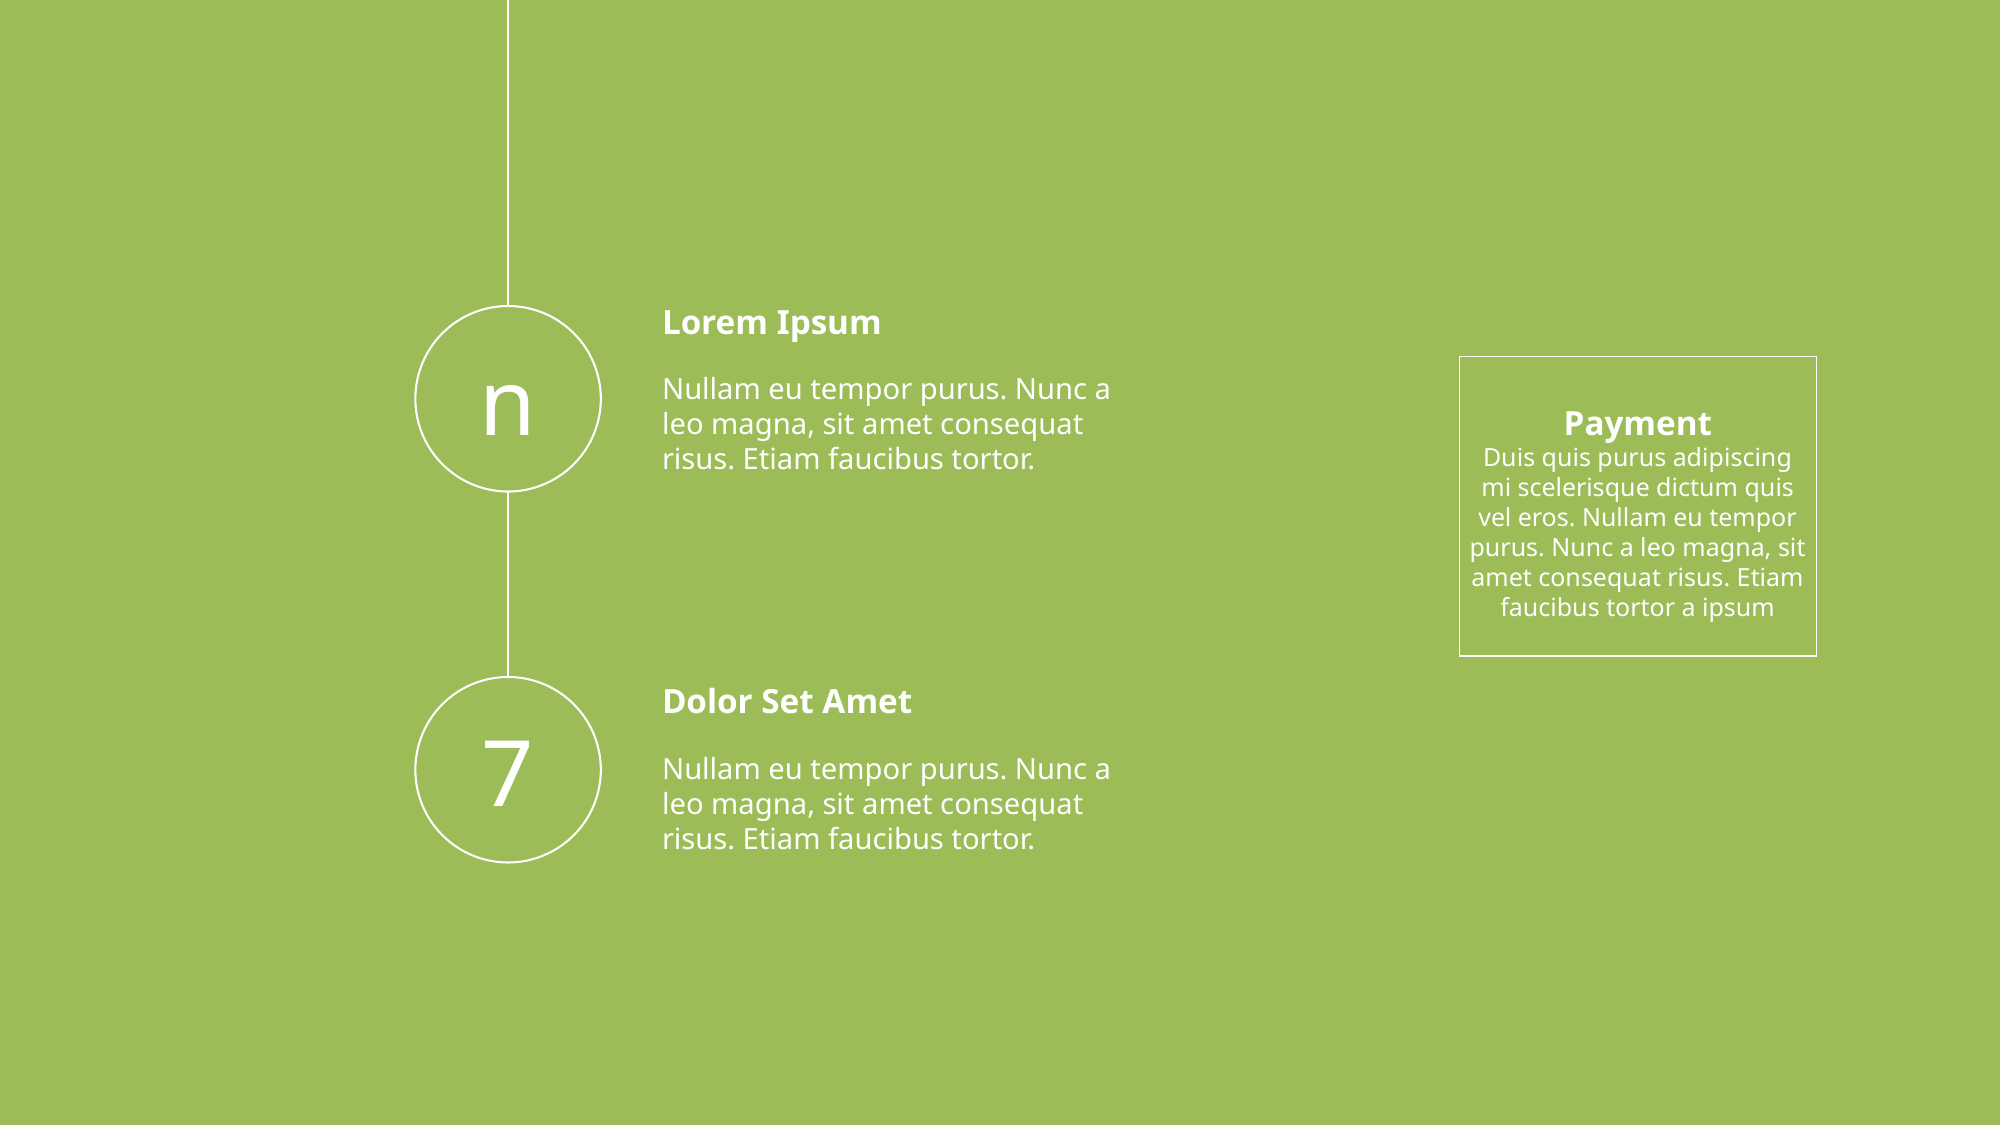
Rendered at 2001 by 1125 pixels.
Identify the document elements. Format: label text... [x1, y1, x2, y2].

text_box 7 [414, 675, 602, 864]
text_box Dolor Set Amet Nullam eu tempor purus. Nunc a leo magna, sit amet consequat risus. Etiam faucibus tortor. [652, 675, 1135, 861]
text_box n [414, 304, 602, 493]
text_box Payment Duis quis purus adipiscing mi scelerisque dictum quis vel eros. Nullam eu tempor purus. Nunc a leo magna, sit amet consequat risus. Etiam faucibus tortor a ipsum [1459, 356, 1817, 657]
text_box Lorem Ipsum Nullam eu tempor purus. Nunc a leo magna, sit amet consequat risus. Etiam faucibus tortor. [652, 295, 1135, 481]
